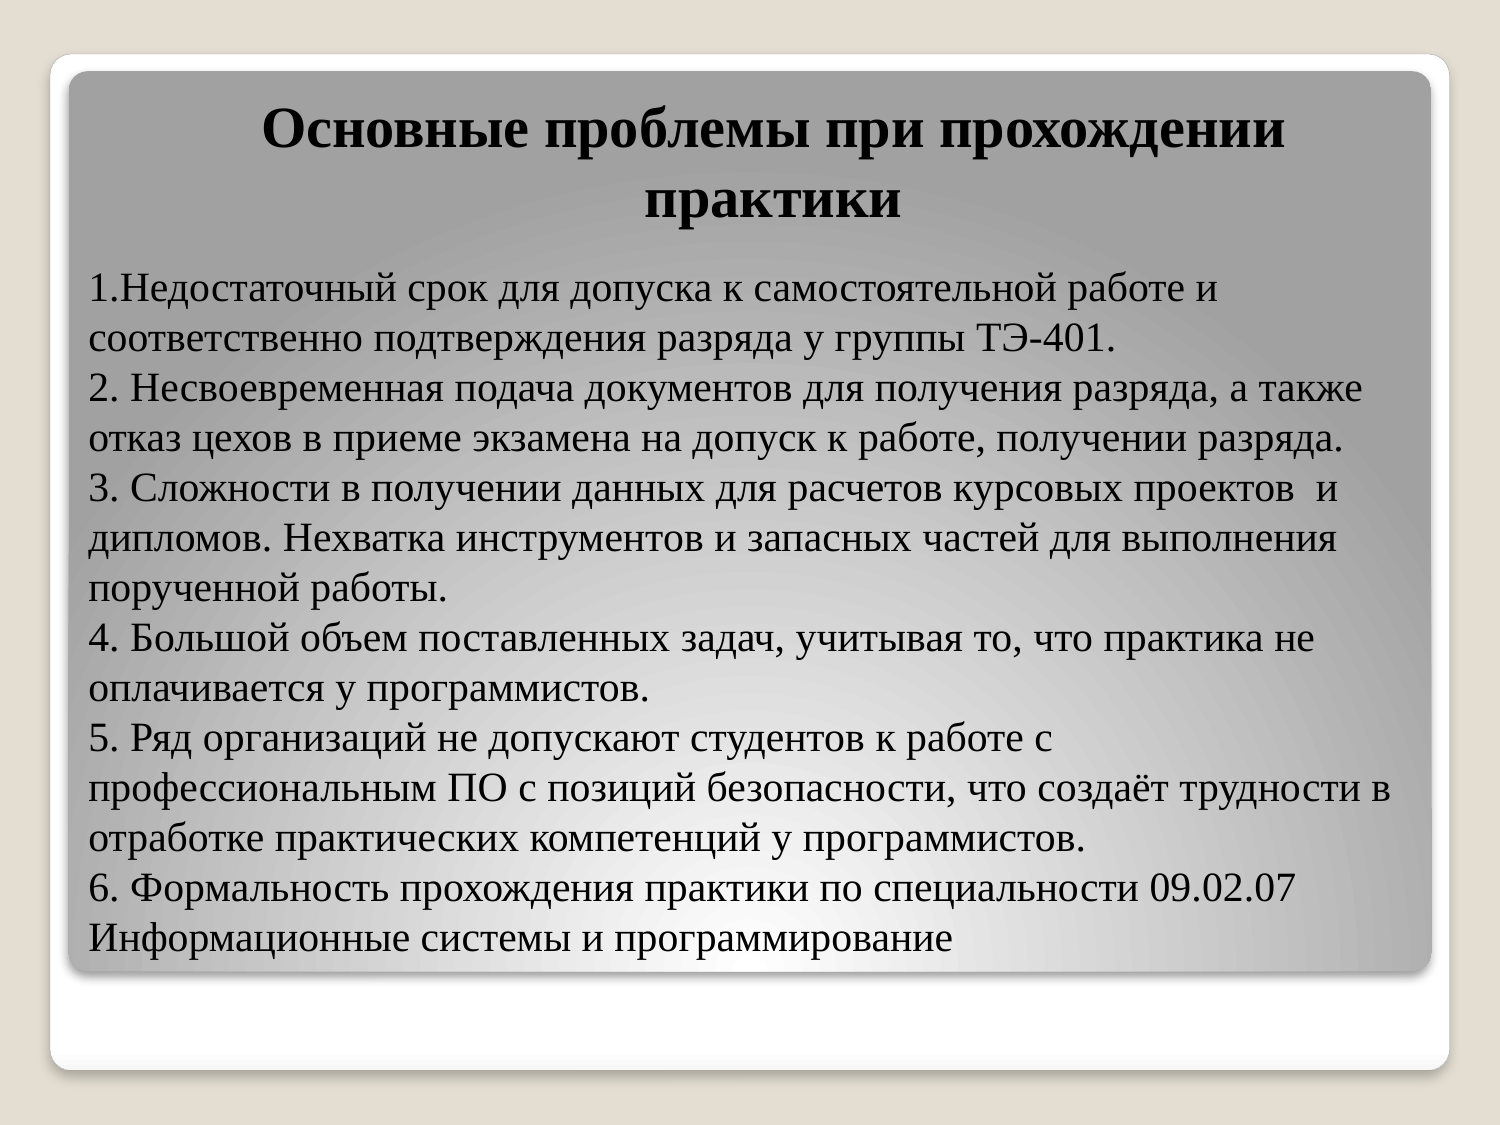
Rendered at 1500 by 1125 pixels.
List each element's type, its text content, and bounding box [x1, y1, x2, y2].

text_box Основные проблемы при прохождении практики [199, 81, 1348, 237]
text_box Недостаточный срок для допуска к самостоятельной работе и соответственно подтверждения разряда у группы ТЭ-401. 2. Несвоевременная подача документов для получения разряда, а также отказ цехов в приеме экзамена на допуск к работе, получении разряда. 3. Сложности в получении данных для расчетов курсовых проектов и дипломов. Нехватка инструментов и запасных частей для выполнения порученной работы. 4. Большой объем поставленных задач, учитывая то, что практика не оплачивается у программистов. 5. Ряд организаций не допускают студентов к работе с профессиональным ПО с позиций безопасности, что создаёт трудности в отработке практических компетенций у программистов. 6. Формальность прохождения практики по специальности 09.02.07 Информационные системы и программирование [73, 251, 1427, 967]
